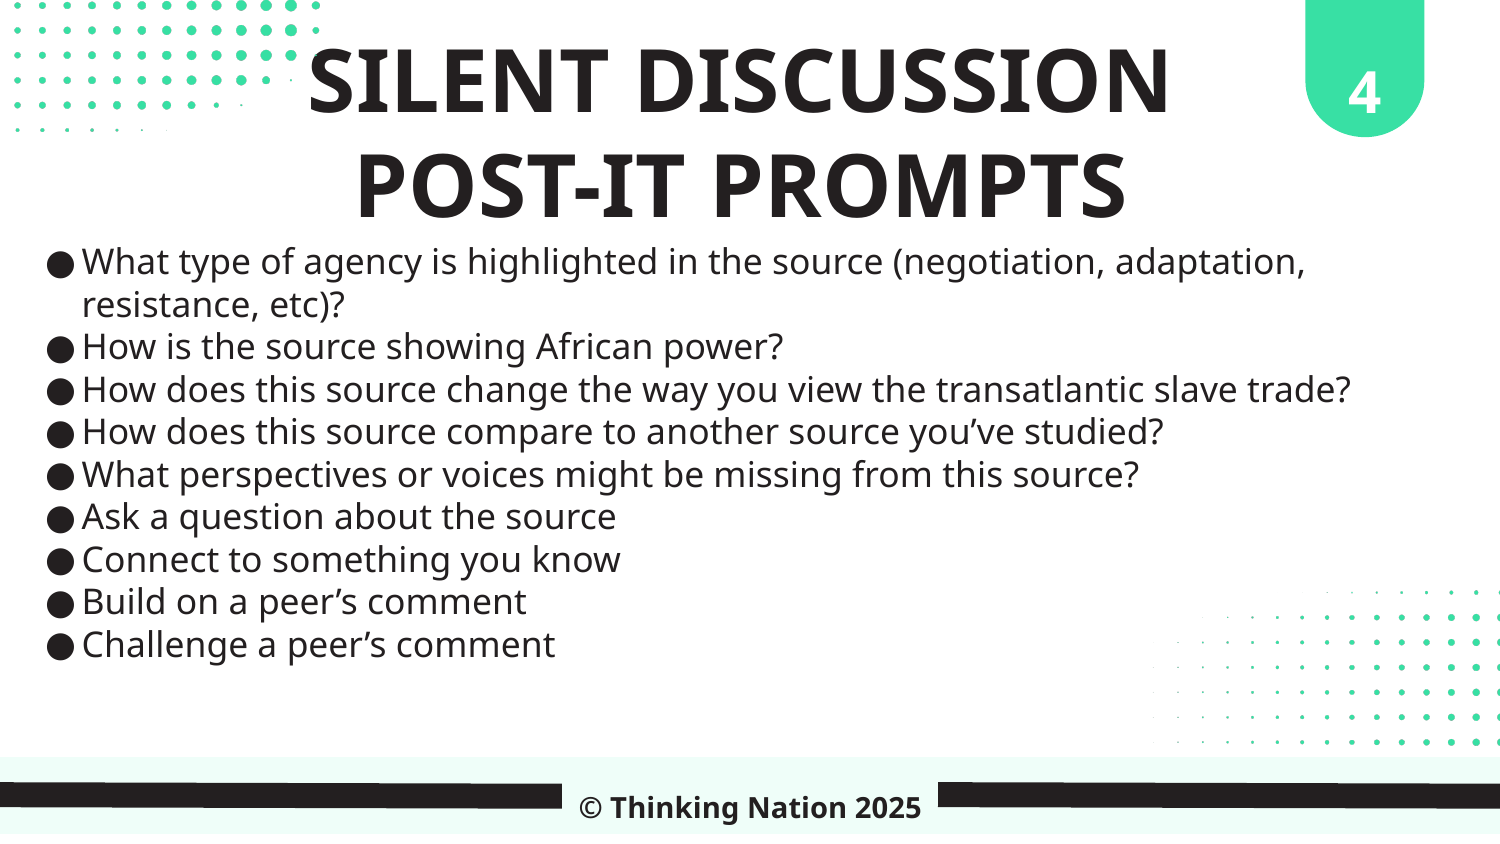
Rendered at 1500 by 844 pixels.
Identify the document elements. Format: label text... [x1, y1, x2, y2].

text_box [0, 0, 320, 132]
text_box SILENT DISCUSSION POST-IT PROMPTS [200, 25, 1282, 236]
text_box What type of agency is highlighted in the source (negotiation, adaptation, resistance, etc)? How is the source showing African power? How does this source change the way you view the transatlantic slave trade? How does this source compare to another source you’ve studied? What perspectives or voices might be missing from this source? Ask a question about the source Connect to something you know Build on a peer’s comment Challenge a peer’s comment [44, 239, 1413, 665]
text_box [0, 756, 1500, 835]
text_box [1300, 0, 1430, 138]
text_box [1128, 590, 1500, 755]
